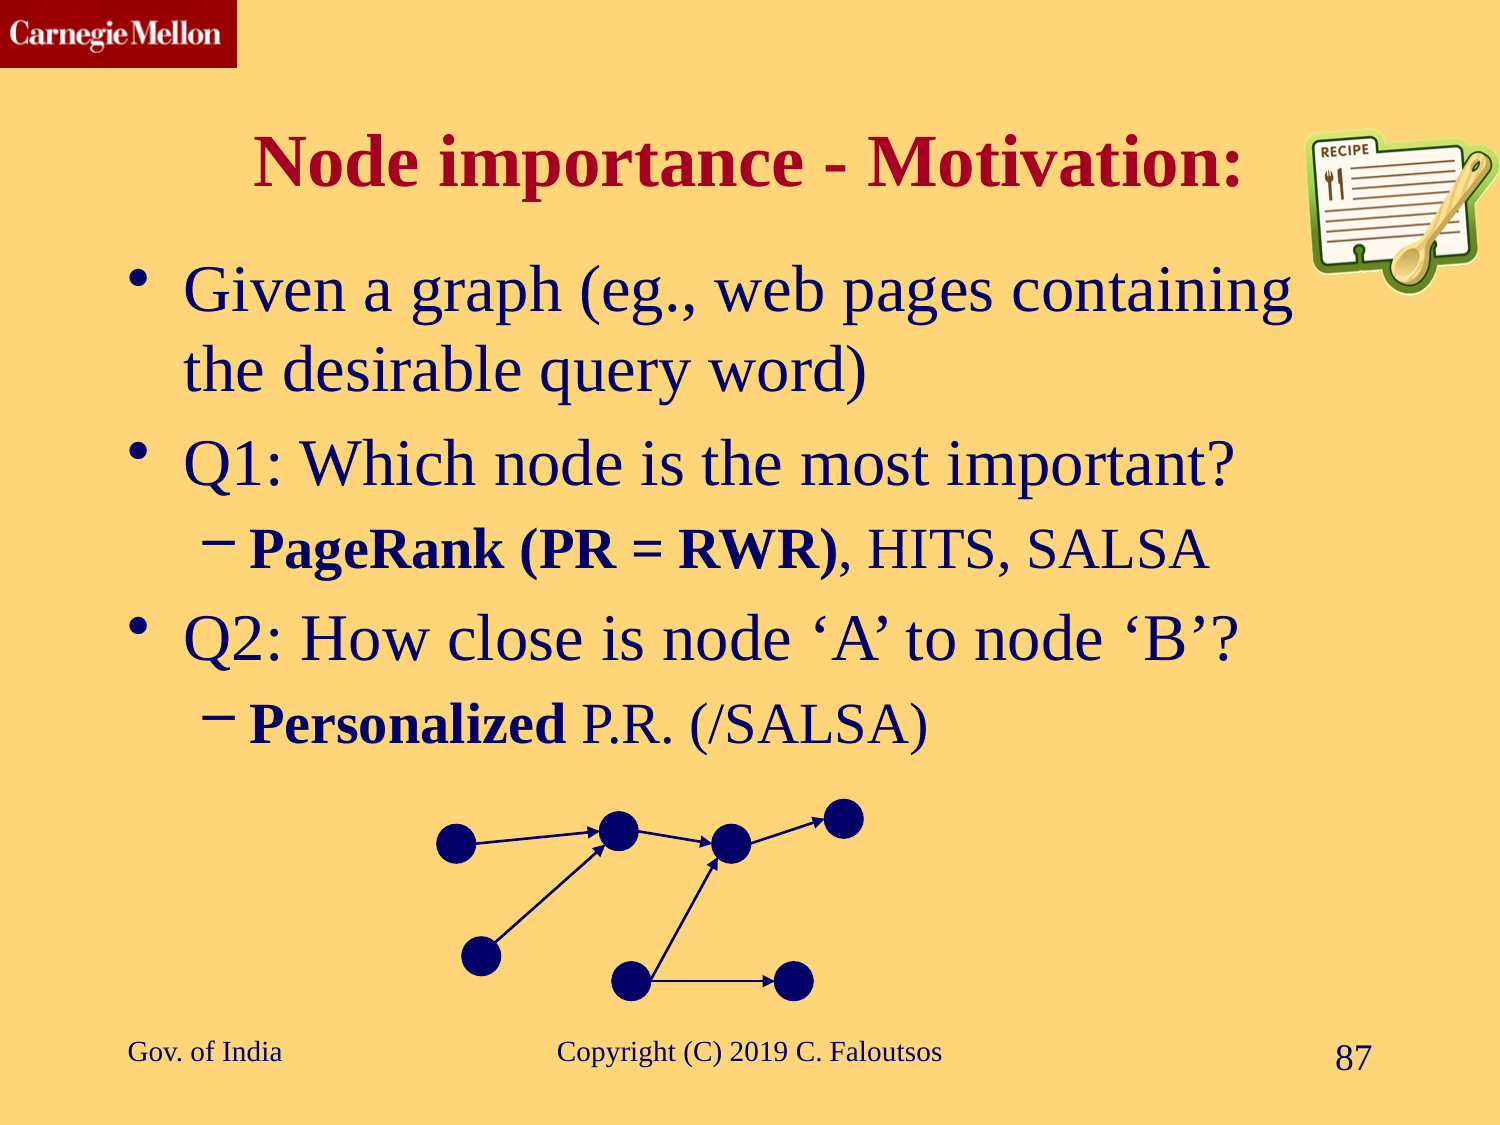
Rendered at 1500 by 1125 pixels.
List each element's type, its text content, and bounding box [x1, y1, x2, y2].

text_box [437, 799, 863, 1001]
slide_number Gov. of India [112, 1024, 426, 1101]
list Given a graph (eg., web pages containing the desirable query word) Q1: Which node is the most important? PageRank (PR = RWR), HITS, SALSA Q2: How close is node ‘A’ to node ‘B’? Personalized P.R. (/SALSA) [112, 237, 1388, 1001]
title Node importance - Motivation: [112, 99, 1388, 213]
picture [0, 0, 237, 68]
picture [1303, 128, 1500, 297]
slide_number 87 [1074, 1024, 1388, 1101]
footer Copyright (C) 2019 C. Faloutsos [512, 1024, 988, 1101]
